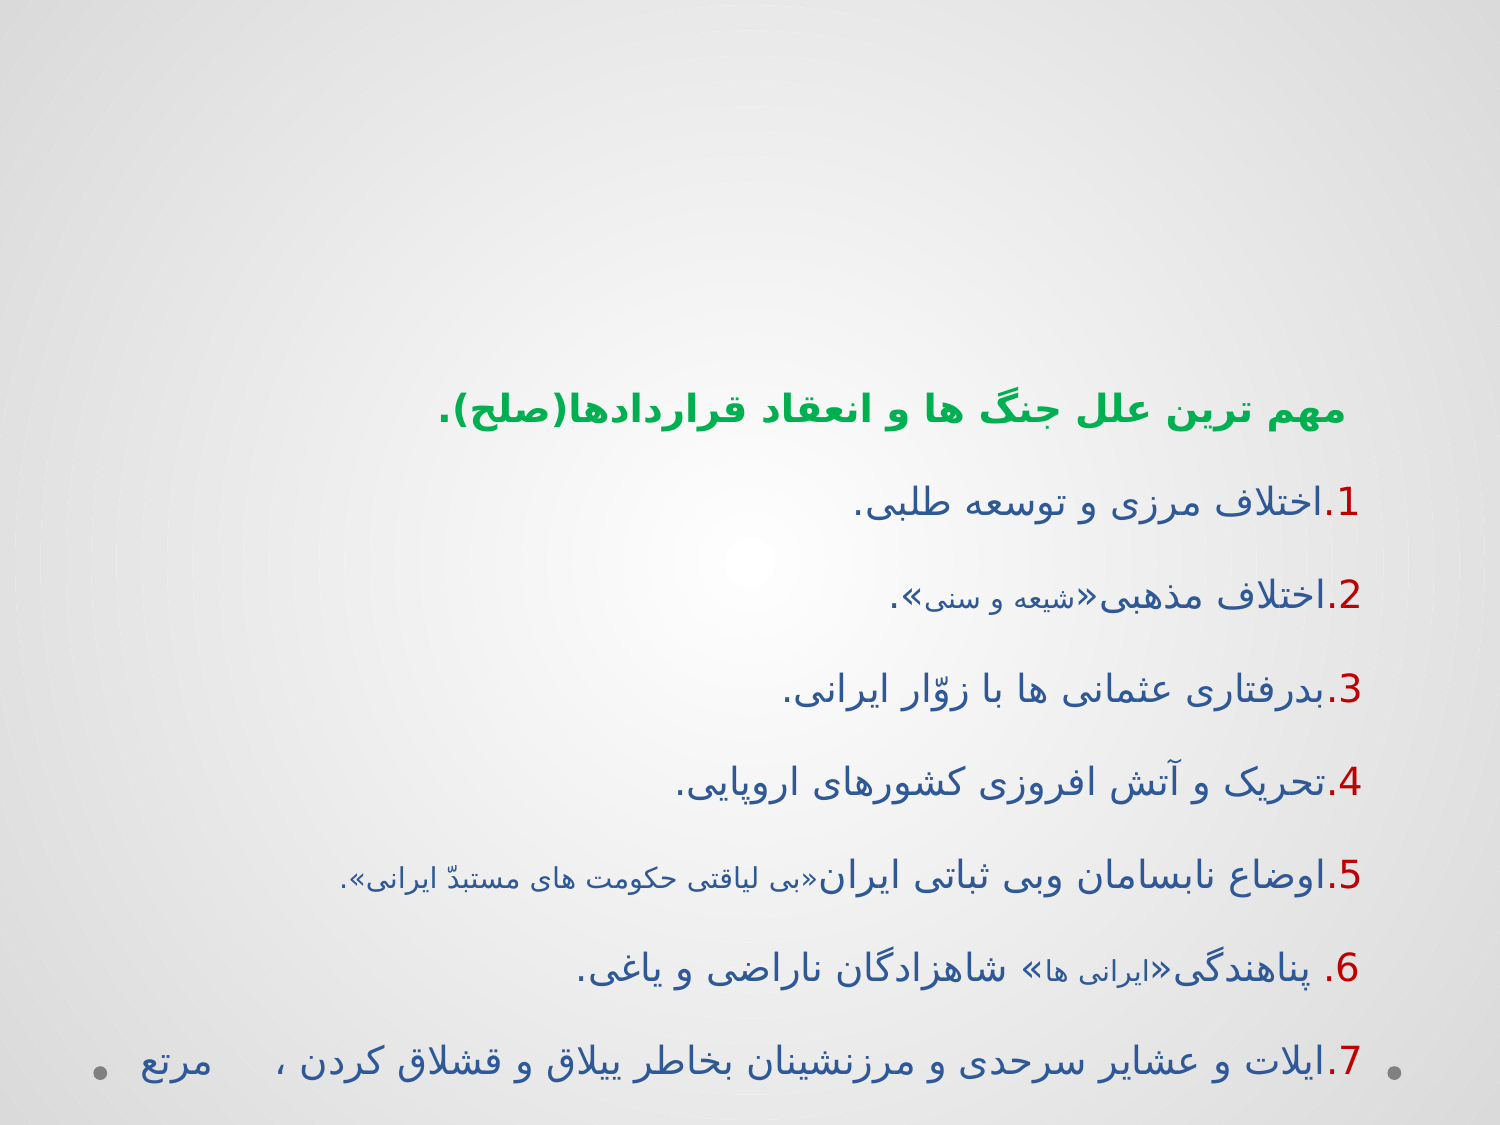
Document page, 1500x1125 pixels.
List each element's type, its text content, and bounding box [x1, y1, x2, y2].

title مهم ترین علل جنگ ها و انعقاد قراردادها(صلح). 1.اختلاف مرزی و توسعه طلبی. 2.اختلاف مذهبی«شیعه و سنی». 3.بدرفتاری عثمانی ها با زوّار ایرانی. 4.تحریک و آتش افروزی کشورهای اروپایی. 5.اوضاع نابسامان وبی ثباتی ایران«بی لیاقتی حکومت های مستبدّ ایرانی». 6. پناهندگی«ایرانی ها» شاهزادگان ناراضی و یاغی. 7.ایلات و عشایر سرحدی و مرزنشینان بخاطر ییلاق و قشلاق کردن ، مرتع داری و چرای اهشام. [53, 328, 1404, 1125]
